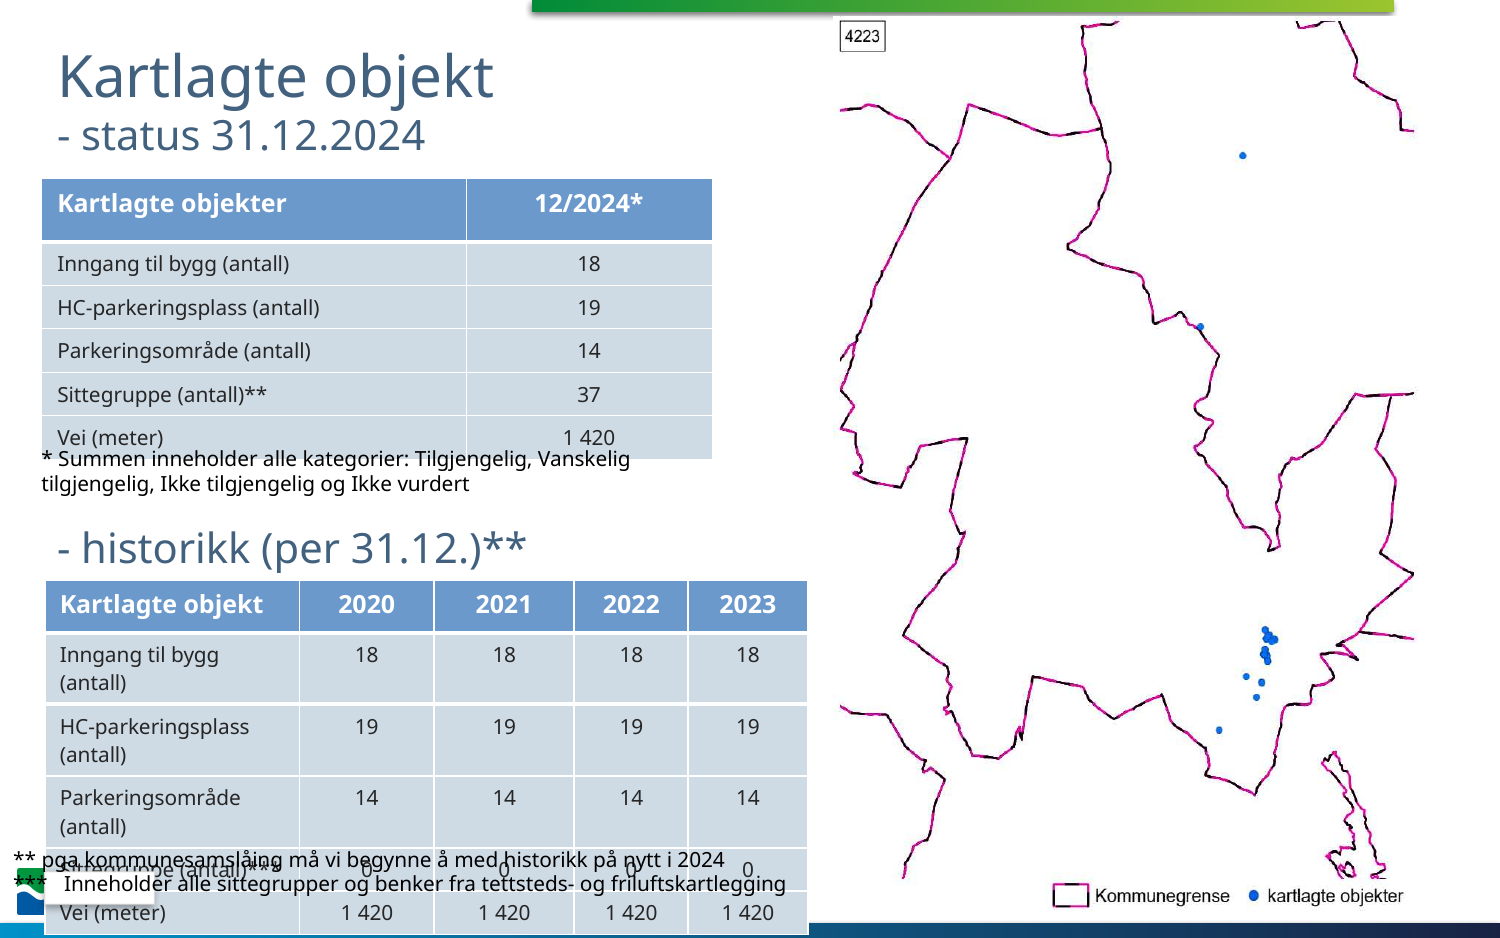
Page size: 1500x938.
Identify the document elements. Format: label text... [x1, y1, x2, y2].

text_box Kartlagte objekt - status 31.12.2024 [42, 24, 828, 167]
table_header Kartlagte objekter [42, 179, 466, 240]
table_cell Parkeringsområde (antall) [42, 329, 466, 372]
table_cell 1 420 [435, 904, 573, 934]
table_cell 0 [802, 849, 807, 890]
table_cell 1 420 [300, 904, 433, 934]
table_cell 14 [689, 777, 807, 847]
table_cell 19 [467, 286, 712, 328]
table_header 2023 [689, 581, 807, 631]
table_cell Vei (meter) [42, 416, 466, 438]
table_cell Inngang til bygg (antall) [46, 635, 299, 702]
table_cell Parkeringsområde (antall) [46, 777, 299, 838]
table_header 2021 [435, 581, 573, 631]
table_cell 14 [435, 777, 573, 838]
table_header Kartlagte objekt [46, 581, 299, 631]
table_cell 37 [467, 373, 712, 415]
table_cell 19 [435, 706, 573, 775]
table_cell 18 [689, 635, 807, 702]
text_box ** pga kommunesamslåing må vi begynne å med historikk på nytt i 2024 *** Inneholder alle sittegrupper og benker fra tettsteds- og friluftskartlegging [0, 838, 802, 904]
table_cell 18 [467, 244, 712, 285]
table_cell 18 [575, 635, 687, 702]
table_cell 19 [575, 706, 687, 775]
table_cell 19 [300, 706, 433, 775]
picture [833, 16, 1419, 913]
table_header 2022 [575, 581, 687, 631]
table_cell 14 [467, 329, 712, 372]
table_cell 1 420 [575, 904, 687, 934]
table_cell 18 [300, 635, 433, 702]
table_cell Inngang til bygg (antall) [42, 244, 466, 285]
table_cell HC-parkeringsplass (antall) [42, 286, 466, 328]
table_cell 1 420 [689, 892, 807, 934]
table_cell 18 [435, 635, 573, 702]
table_cell HC-parkeringsplass (antall) [46, 706, 299, 775]
text_box * Summen inneholder alle kategorier: Tilgjengelig, Vanskelig tilgjengelig, Ikke tilgjengelig og Ikke vurdert [26, 438, 711, 504]
table_cell 19 [689, 706, 807, 775]
table_cell 1 420 [467, 416, 712, 459]
table_cell 14 [575, 777, 687, 838]
text_box - historikk (per 31.12.)** [42, 496, 828, 580]
table_header 2020 [300, 581, 433, 631]
table_cell Vei (meter) [46, 904, 299, 934]
table_cell 14 [300, 777, 433, 838]
table_header 12/2024* [467, 179, 712, 240]
table_cell Sittegruppe (antall)** [42, 373, 466, 415]
